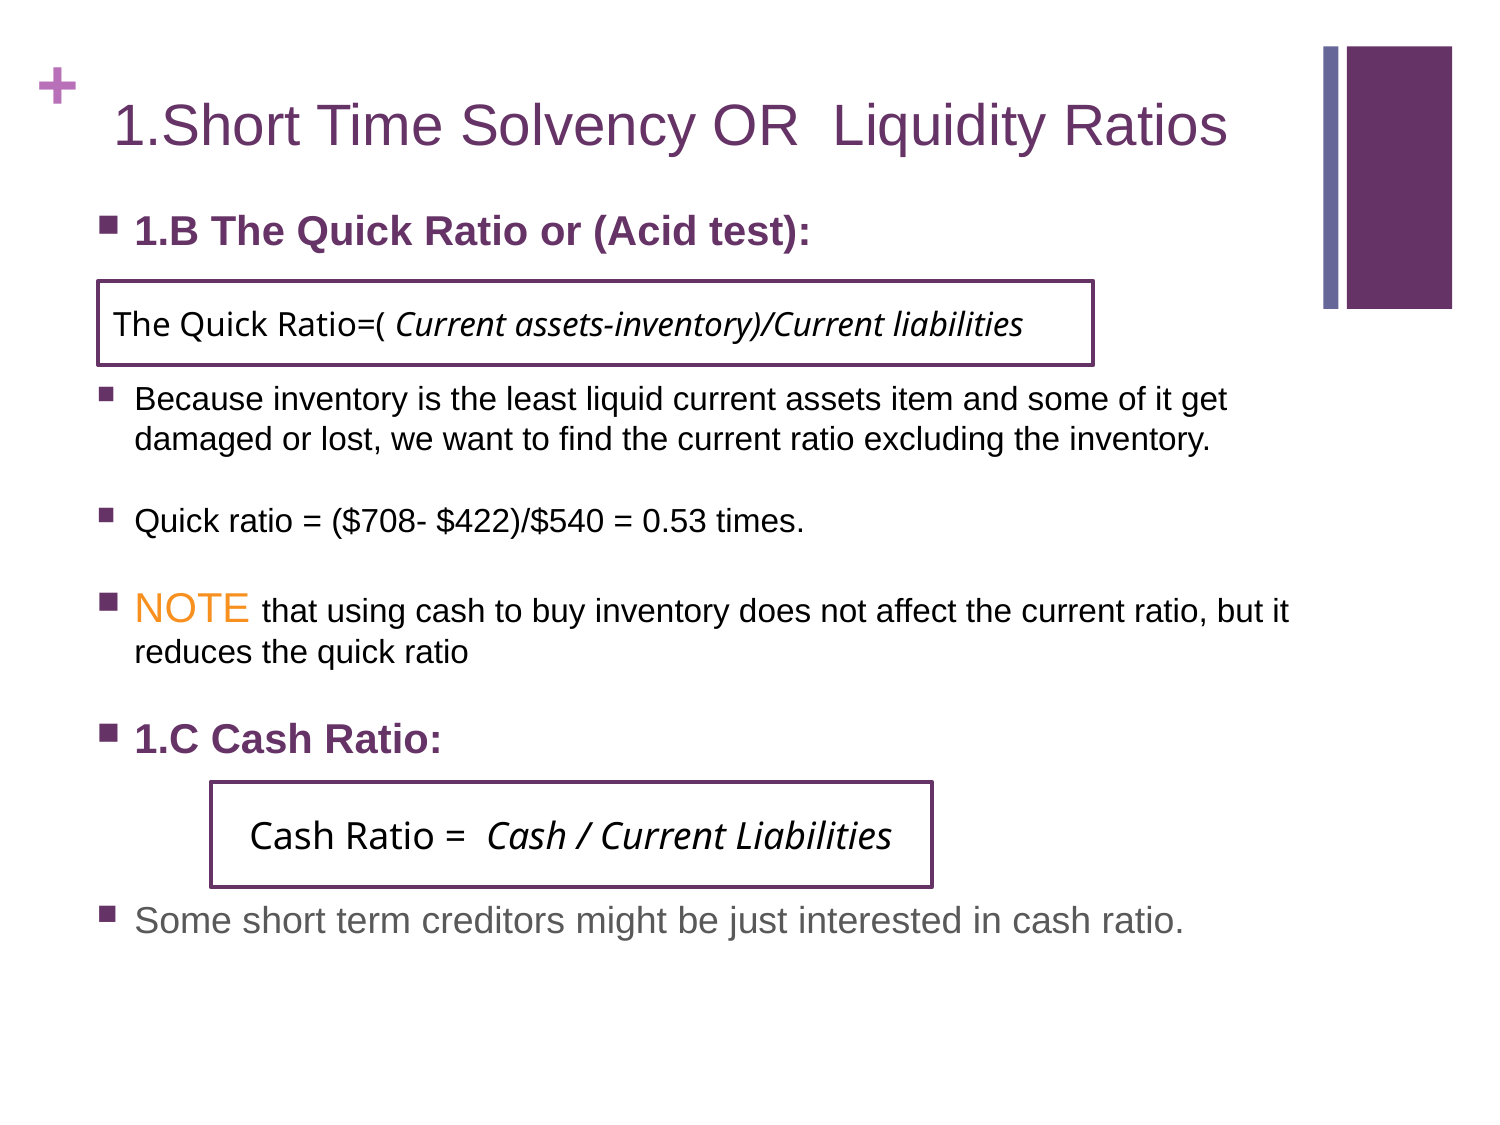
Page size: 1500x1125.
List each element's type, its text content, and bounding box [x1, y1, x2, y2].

text_box The Quick Ratio=( Current assets-inventory)/Current liabilities [96, 279, 1095, 367]
list 1.B The Quick Ratio or (Acid test): Because inventory is the least liquid current assets item and some of it get damaged or lost, we want to find the current ratio excluding the inventory. Quick ratio = ($708- $422)/$540 = 0.53 times. NOTE that using cash to buy inventory does not affect the current ratio, but it reduces the quick ratio 1.C Cash Ratio: Some short term creditors might be just interested in cash ratio. [81, 196, 1322, 1005]
text_box Cash Ratio = Cash / Current Liabilities [209, 780, 934, 889]
title 1.Short Time Solvency OR Liquidity Ratios [81, 79, 1322, 196]
